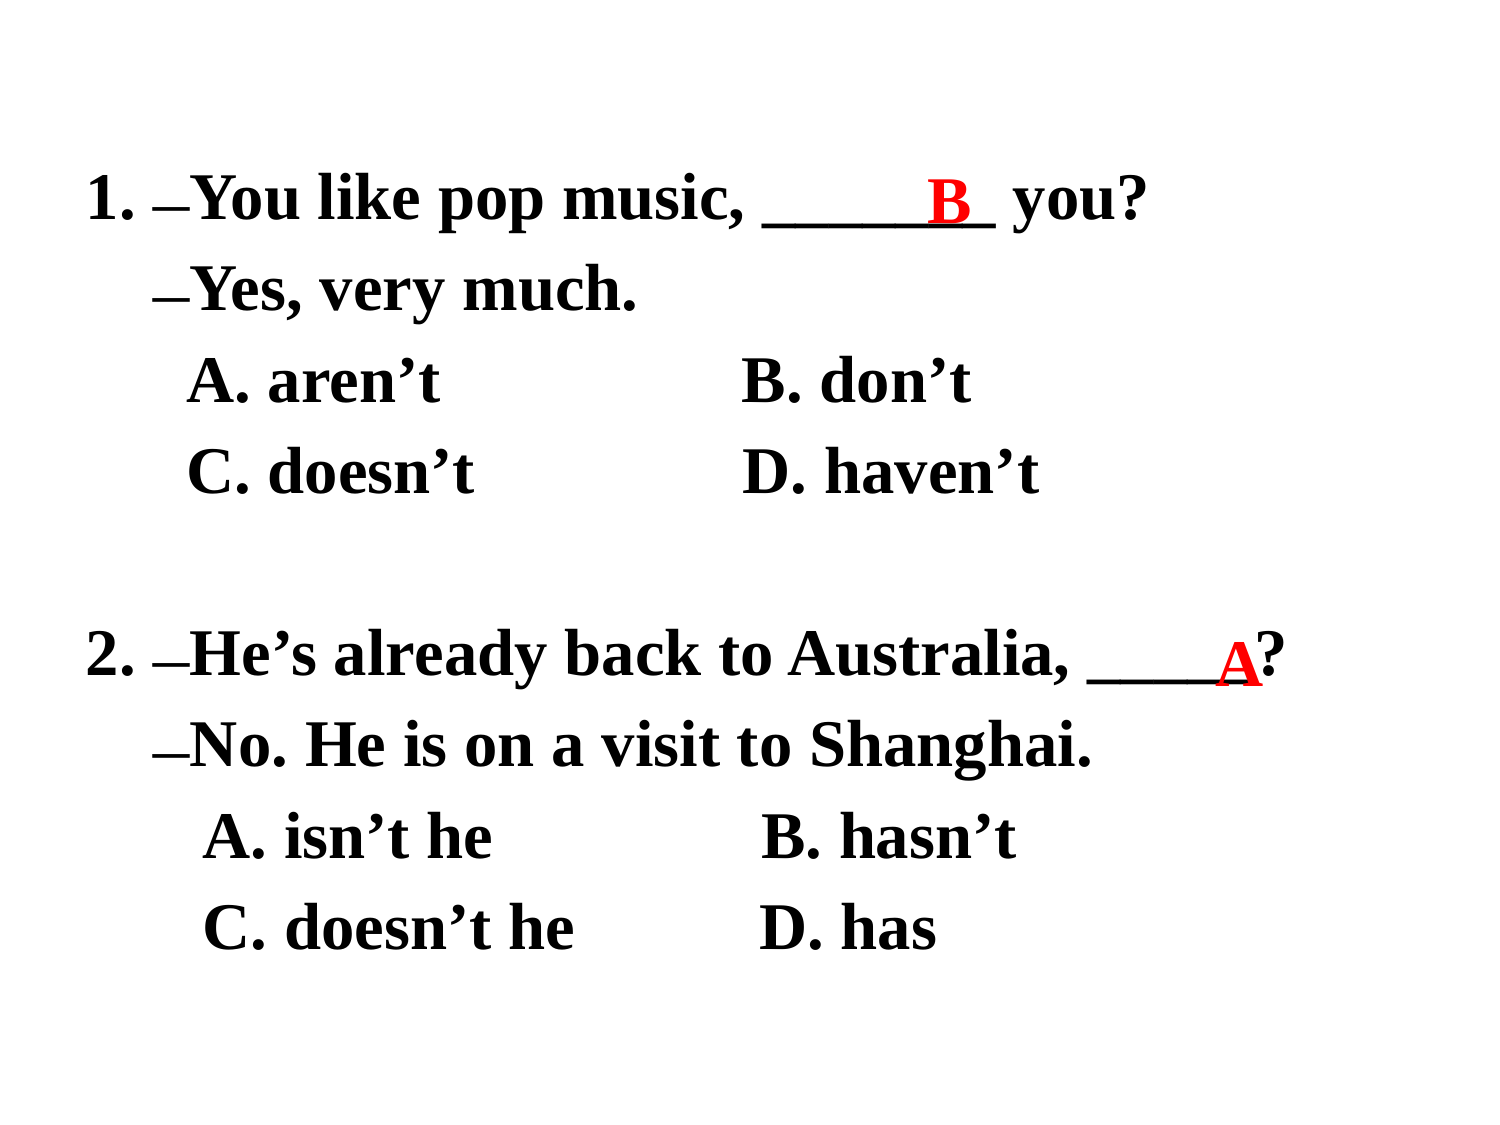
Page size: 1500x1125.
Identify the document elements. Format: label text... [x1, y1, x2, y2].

text_box B [912, 149, 987, 245]
text_box 1. —You like pop music, _______ you? —Yes, very much. A. aren’t B. don’t C. doesn’t D. haven’t 2. —He’s already back to Australia, _____? —No. He is on a visit to Shanghai. A. isn’t he B. hasn’t C. doesn’t he D. has [70, 137, 1418, 971]
text_box A [1200, 612, 1279, 708]
